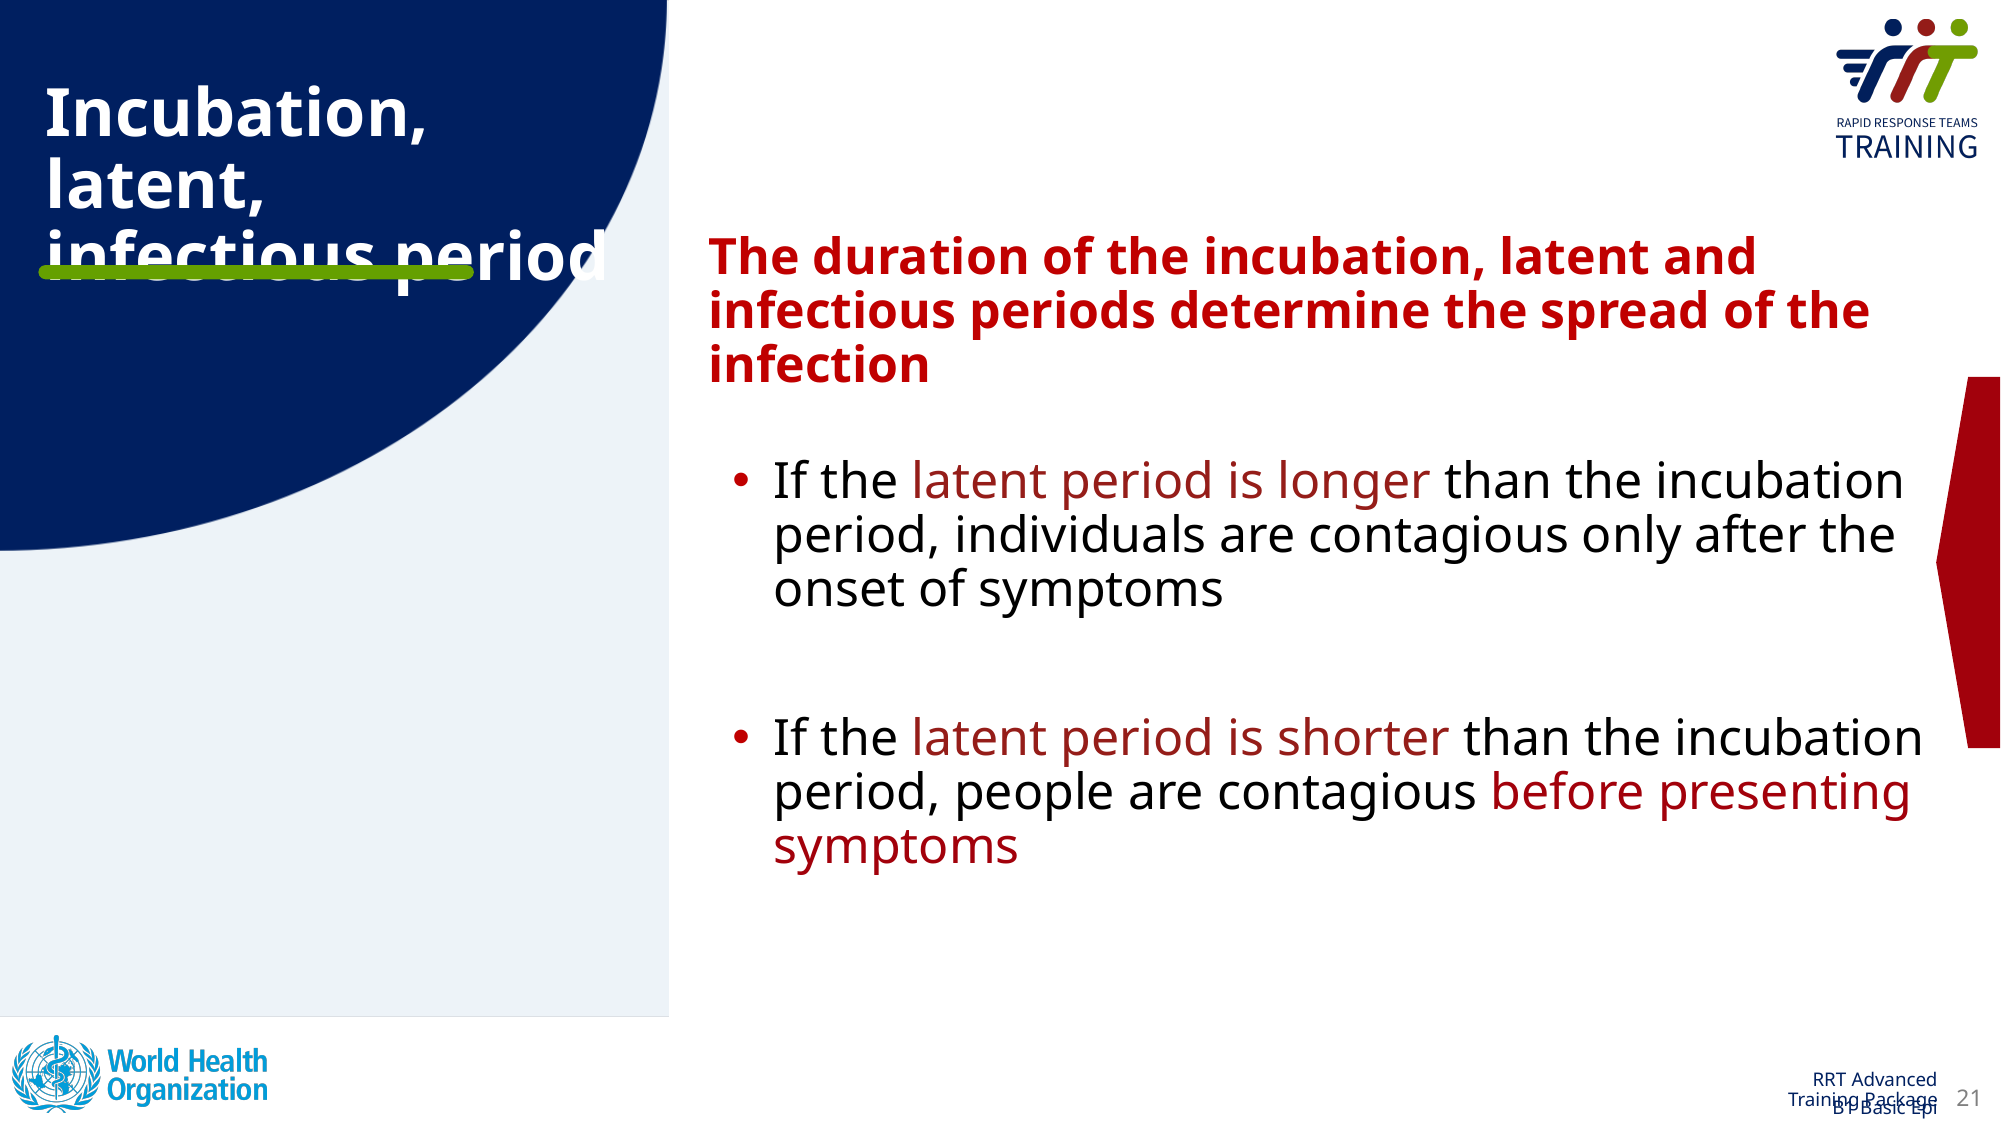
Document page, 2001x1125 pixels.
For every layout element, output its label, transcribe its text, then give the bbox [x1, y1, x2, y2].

picture [0, 0, 669, 1018]
list The duration of the incubation, latent and infectious periods determine the spread of the infection If the latent period is longer than the incubation period, individuals are contagious only after the onset of symptoms If the latent period is shorter than the incubation period, people are contagious before presenting symptoms [700, 223, 1937, 1049]
picture [58, 1050, 64, 1058]
text_box [38, 265, 474, 280]
picture [12, 1035, 267, 1113]
picture [12, 1083, 48, 1113]
picture [1835, 19, 1978, 167]
title Incubation, latent, infectious period [37, 81, 637, 292]
